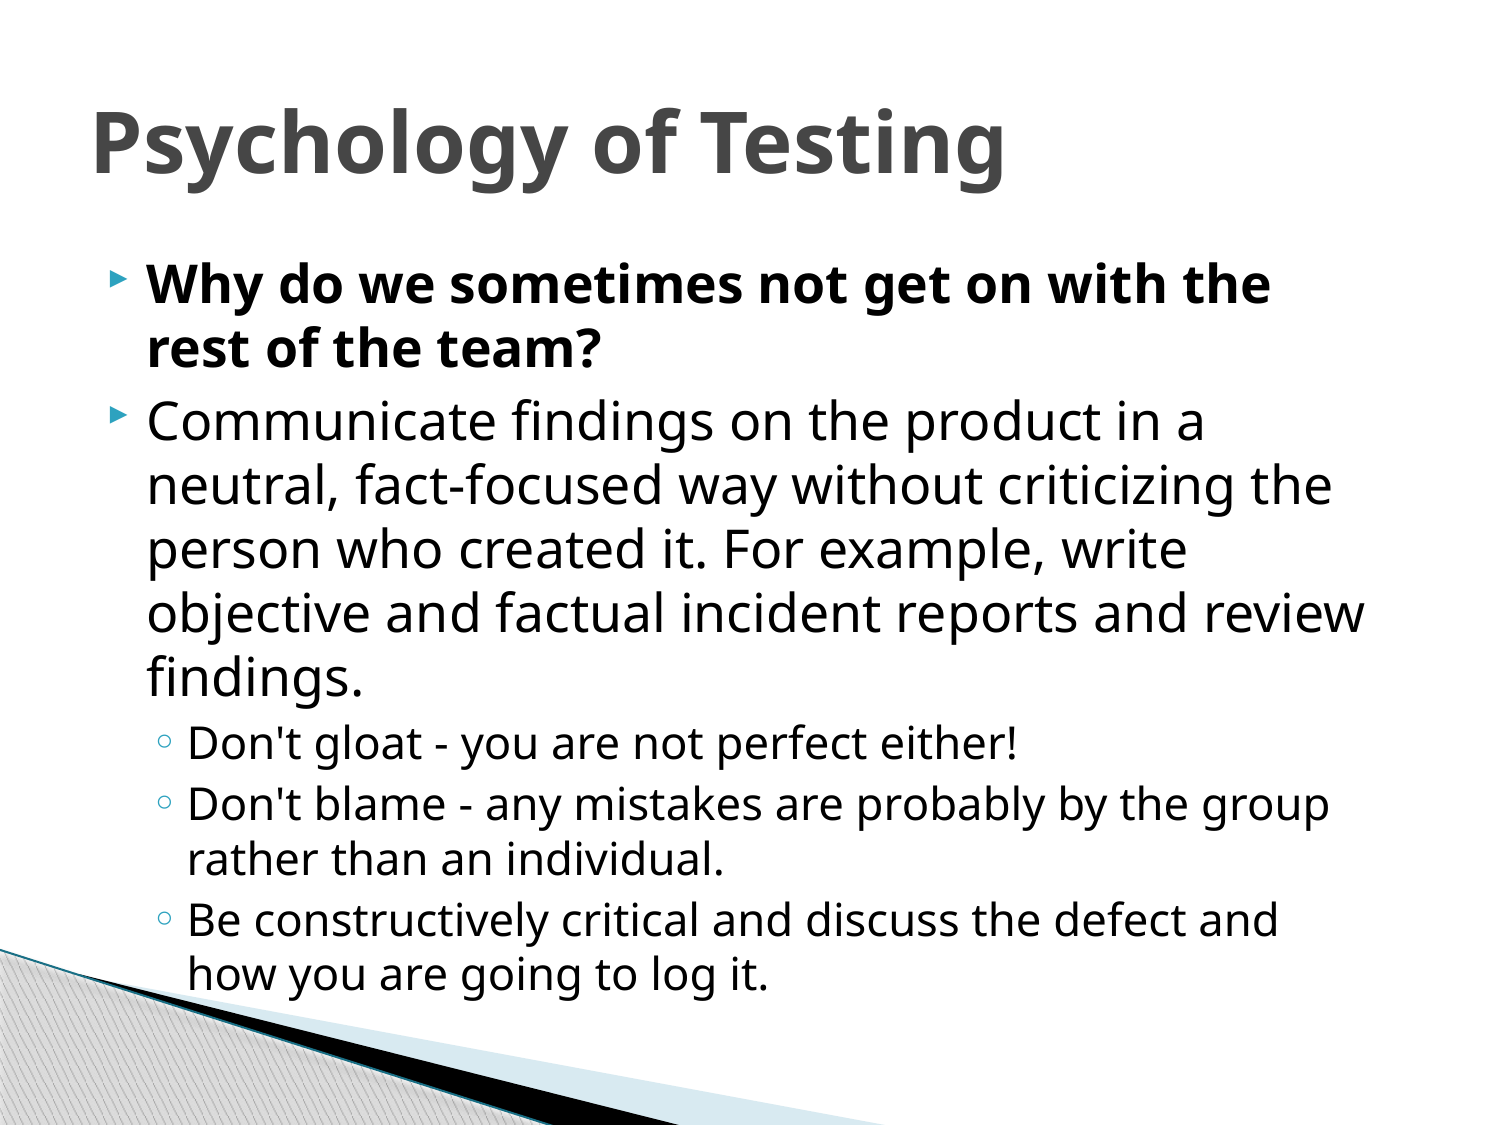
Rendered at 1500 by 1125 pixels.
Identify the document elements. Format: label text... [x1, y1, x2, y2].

list Why do we sometimes not get on with the rest of the team? Communicate findings on the product in a neutral, fact-focused way without criticizing the person who created it. For example, write objective and factual incident reports and review findings. Don't gloat - you are not perfect either! Don't blame - any mistakes are probably by the group rather than an individual. Be constructively critical and discuss the defect and how you are going to log it. [75, 243, 1388, 1012]
title Psychology of Testing [75, 45, 1425, 233]
